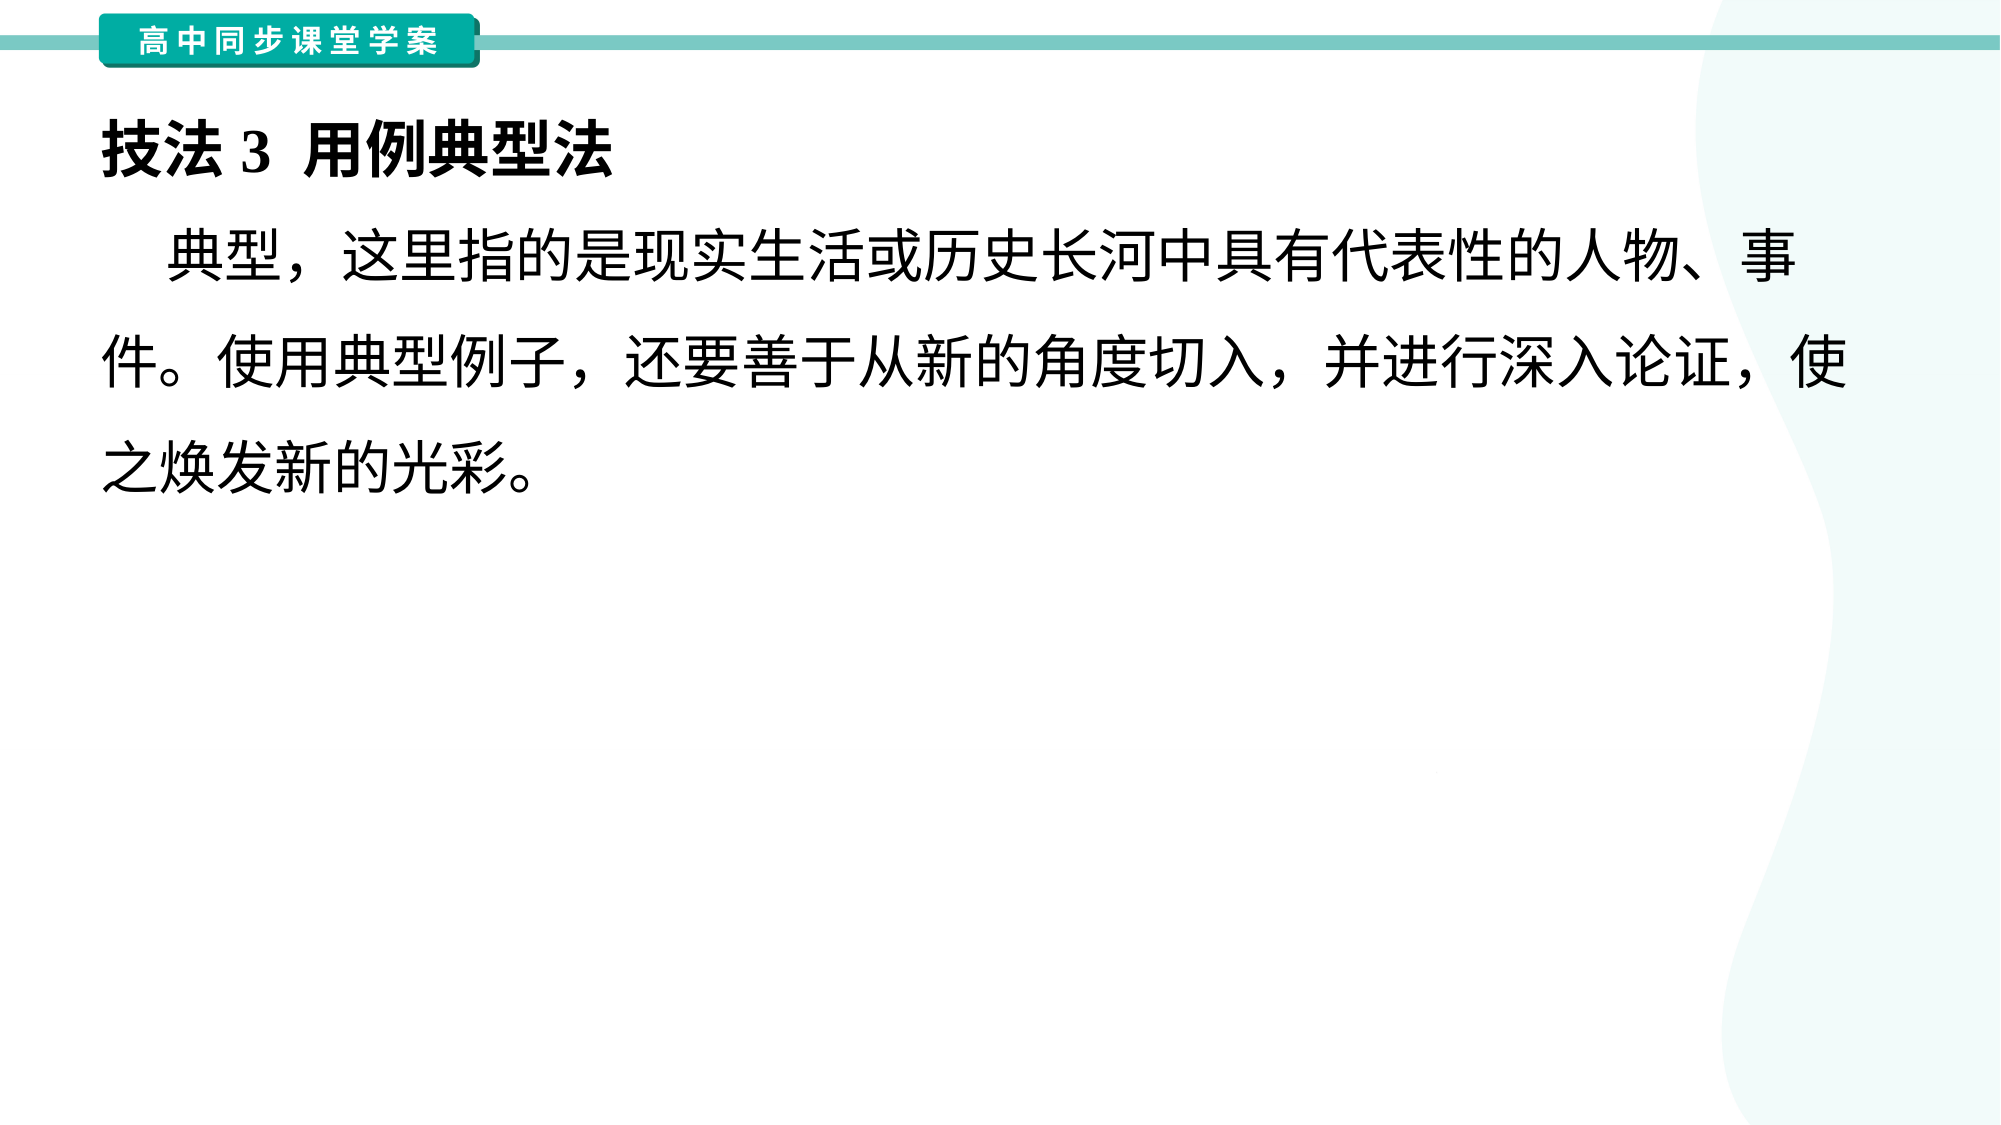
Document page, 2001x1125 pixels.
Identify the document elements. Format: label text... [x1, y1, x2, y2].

text_box 技法3 用例典型法 [100, 76, 1899, 182]
text_box 典型，这里指的是现实生活或历史长河中具有代表性的人物、事 件。使用典型例子，还要善于从新的角度切入，并进行深入论证，使 之焕发新的光彩。 [100, 182, 1899, 502]
picture [0, 0, 2000, 1125]
